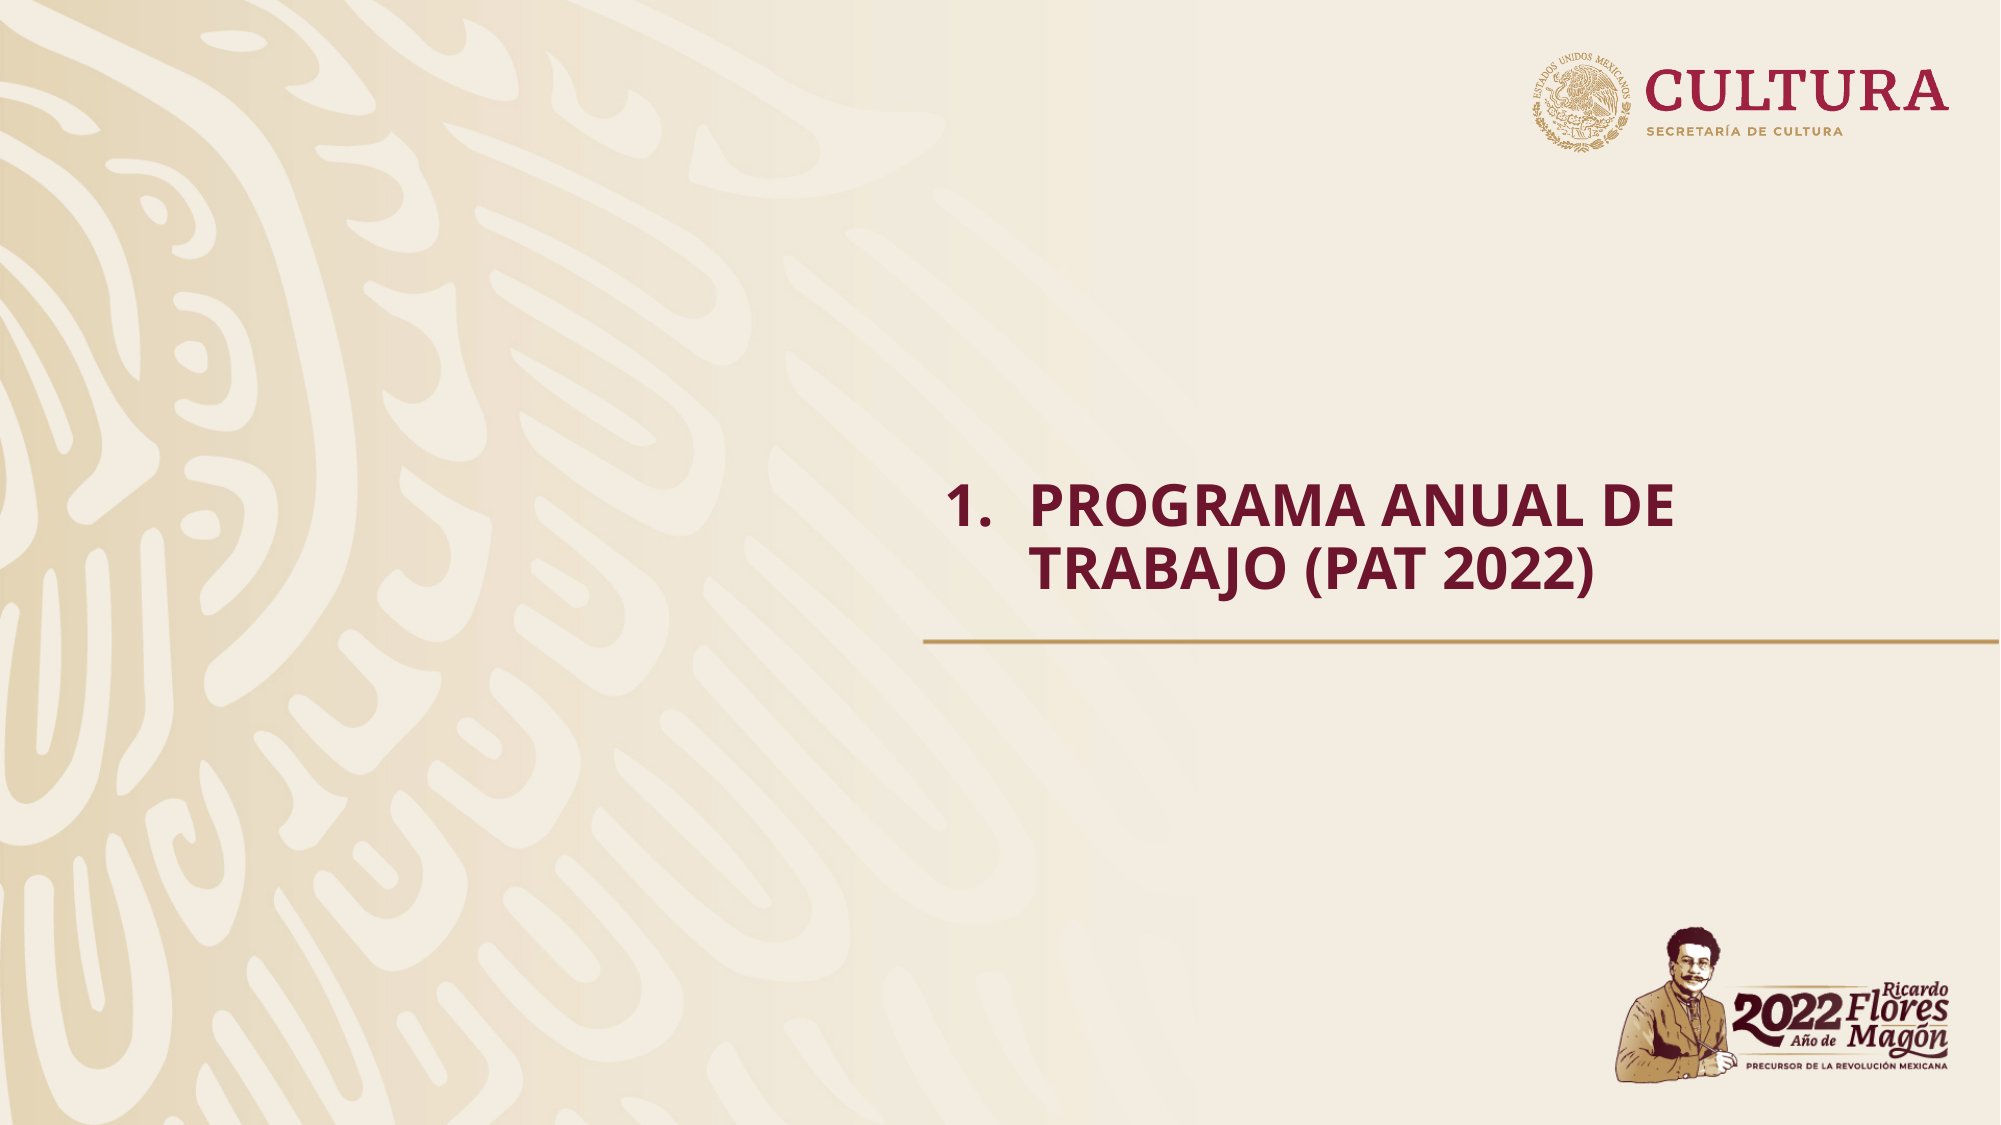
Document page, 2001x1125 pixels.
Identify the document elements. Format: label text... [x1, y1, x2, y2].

picture [0, 0, 2001, 1125]
title PROGRAMA ANUAL DE TRABAJO (PAT 2022) [929, 347, 1898, 610]
